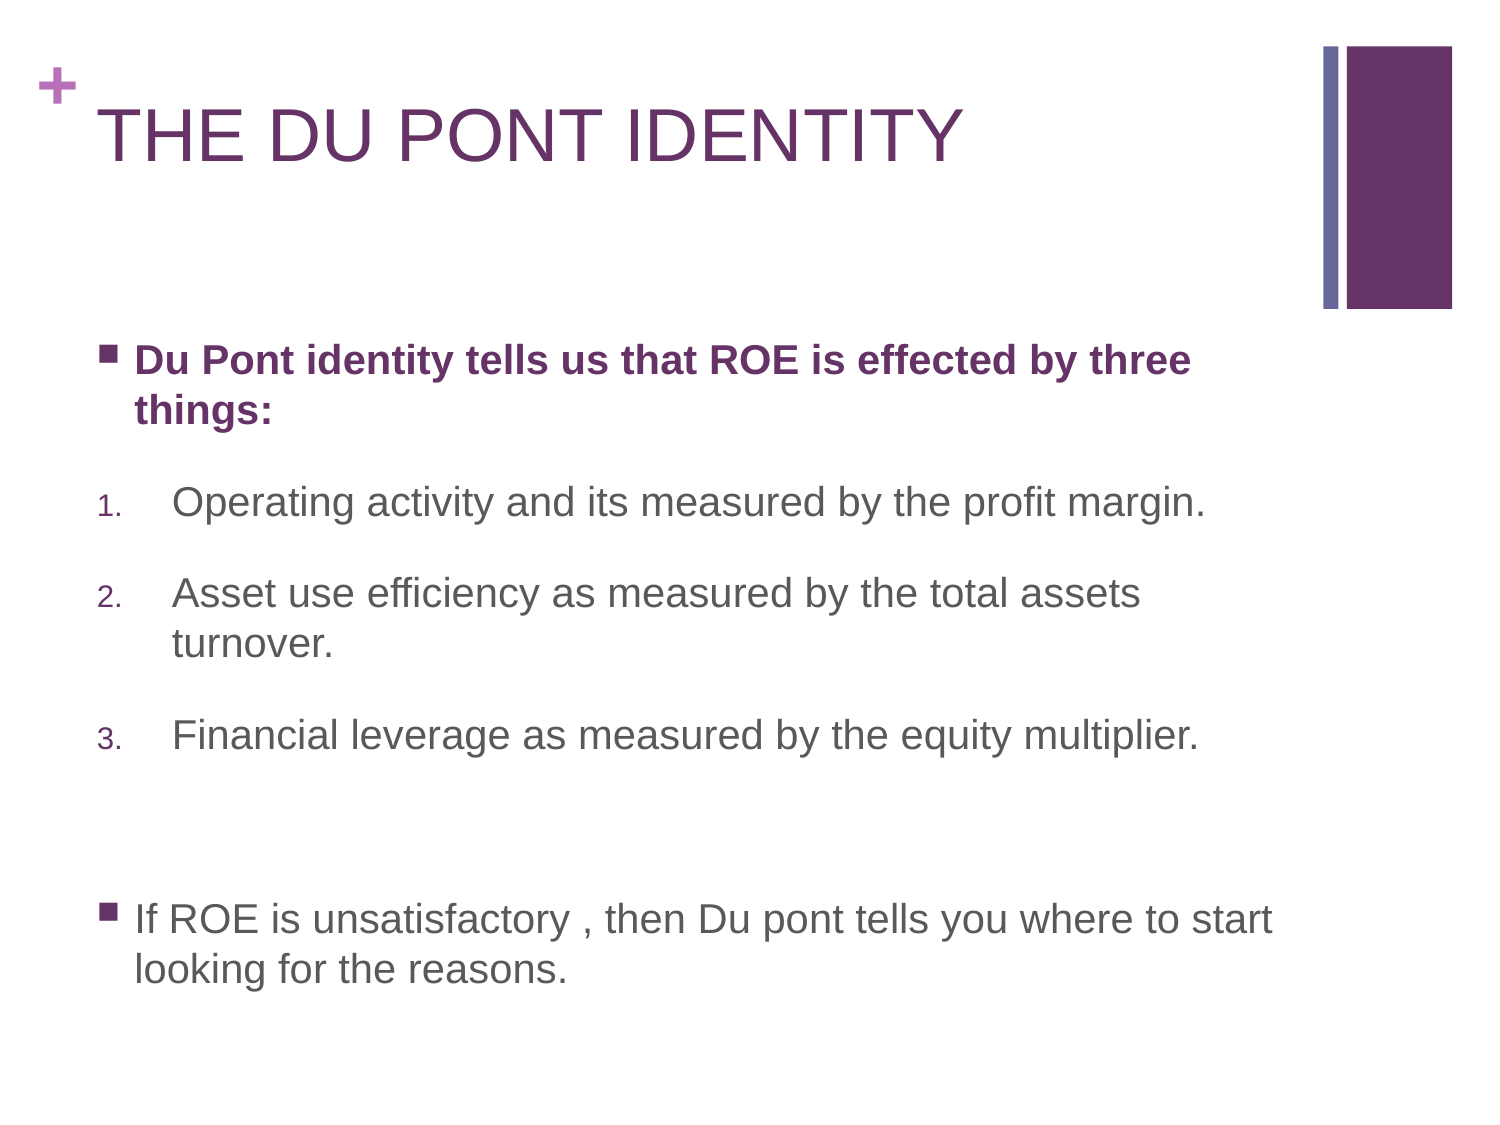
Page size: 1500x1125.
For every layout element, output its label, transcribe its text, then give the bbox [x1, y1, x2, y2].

list Du Pont identity tells us that ROE is effected by three things: Operating activity and its measured by the profit margin. Asset use efficiency as measured by the total assets turnover. Financial leverage as measured by the equity multiplier. If ROE is unsatisfactory , then Du pont tells you where to start looking for the reasons. [81, 324, 1322, 1005]
title THE DU PONT IDENTITY [81, 79, 1322, 211]
